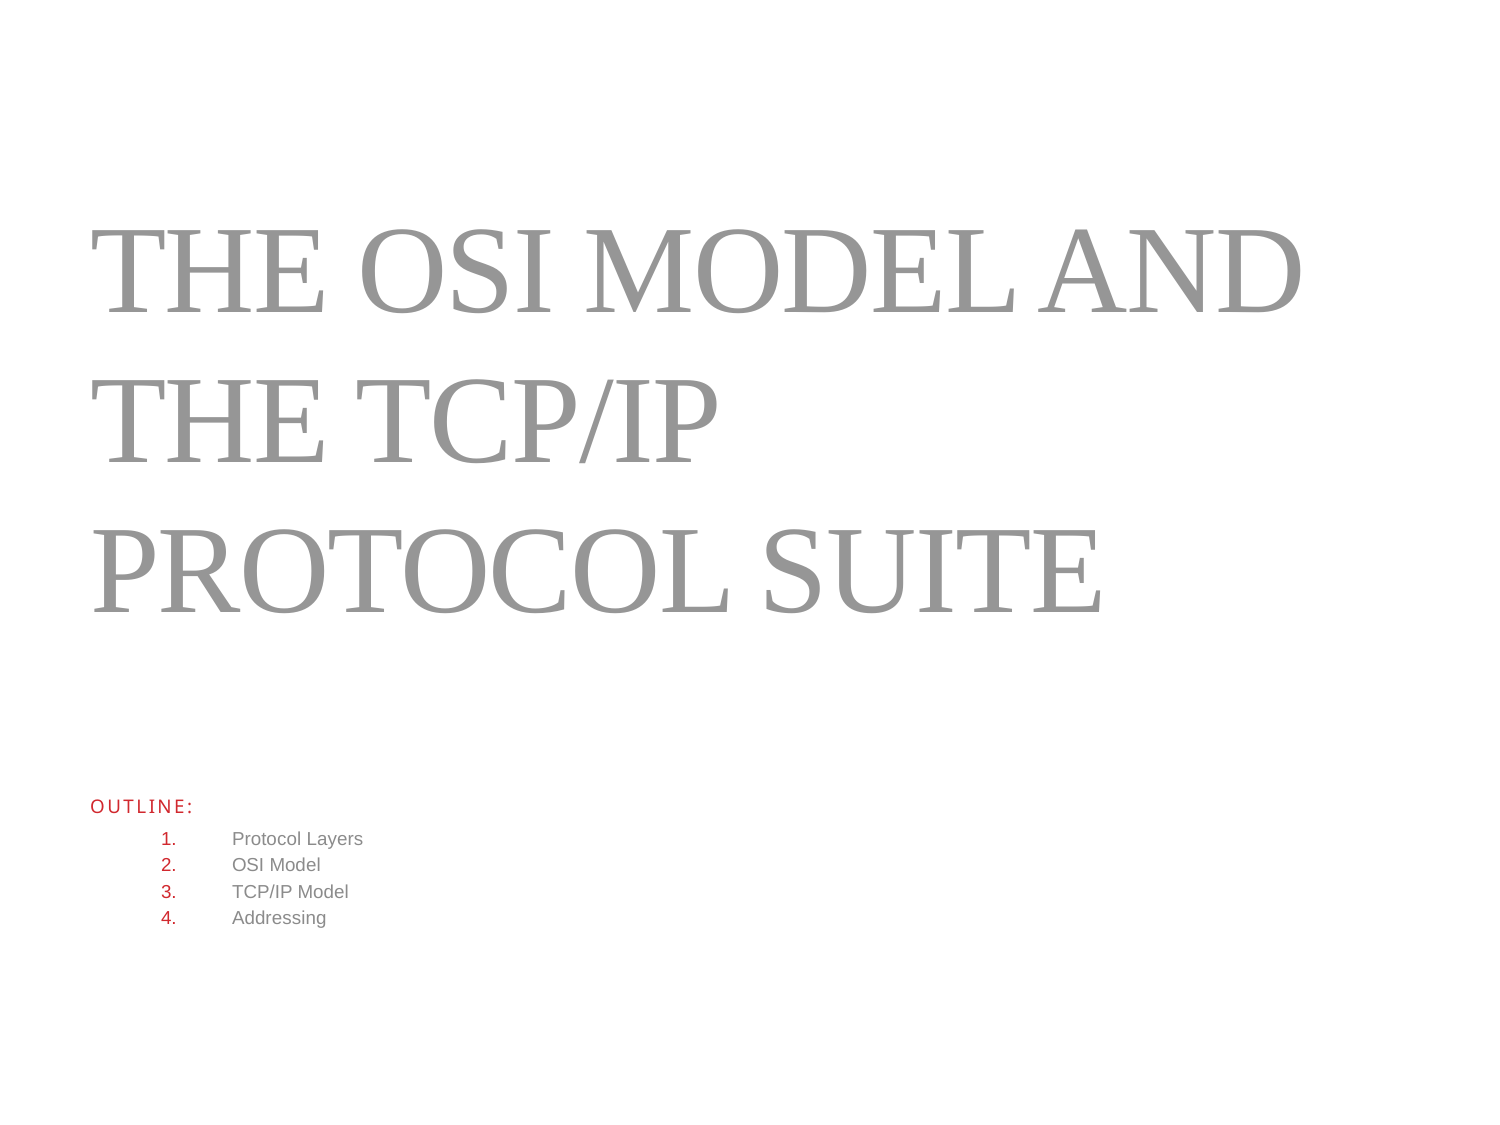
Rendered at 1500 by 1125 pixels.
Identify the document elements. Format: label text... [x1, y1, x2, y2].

title The OSI Model and the TCP/IP Protocol Suite [75, 37, 1350, 788]
subtitle Outline: Protocol Layers OSI Model TCP/IP Model Addressing [75, 787, 1200, 938]
